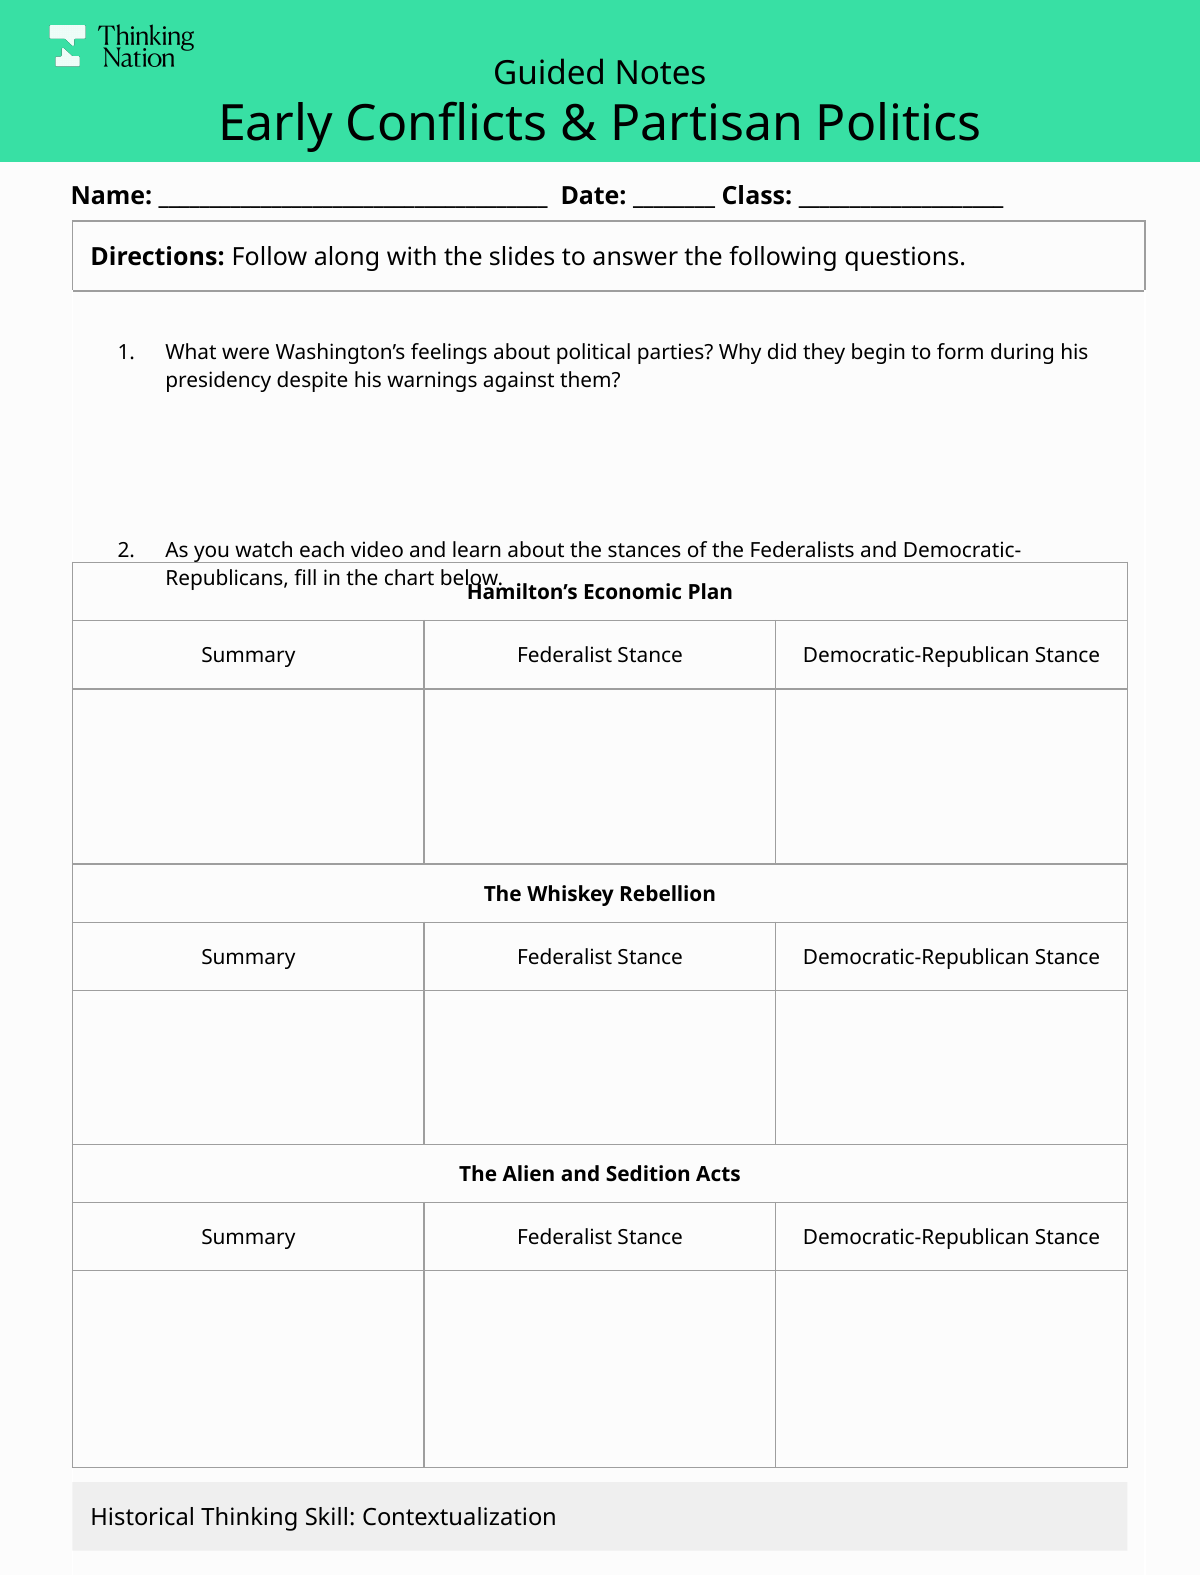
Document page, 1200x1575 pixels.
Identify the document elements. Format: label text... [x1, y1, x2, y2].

table_cell What were Washington’s feelings about political parties? Why did they begin to form during his presidency despite his warnings against them? As you watch each video and learn about the stances of the Federalists and Democratic-Republicans, fill in the chart below. [73, 292, 1144, 1575]
table_cell [73, 1271, 423, 1467]
table_cell [425, 1271, 775, 1467]
text_box Guided Notes Early Conflicts & Partisan Politics [0, 0, 1200, 162]
table_cell [73, 991, 423, 1144]
table_cell Democratic-Republican Stance [776, 621, 1127, 688]
picture [33, 10, 199, 80]
table_cell The Alien and Sedition Acts [73, 1145, 1127, 1202]
table_header Hamilton’s Economic Plan [73, 563, 1127, 620]
table_cell Democratic-Republican Stance [776, 1203, 1127, 1270]
table_header Directions: Follow along with the slides to answer the following questions. [73, 224, 1144, 290]
table_cell [425, 690, 775, 863]
table_cell Federalist Stance [425, 621, 775, 688]
table_cell [776, 690, 1127, 863]
table_cell The Whiskey Rebellion [73, 865, 1127, 922]
table_cell [425, 991, 775, 1144]
table_cell Summary [73, 923, 423, 990]
table_cell Federalist Stance [425, 923, 775, 990]
text_box Historical Thinking Skill: Contextualization [72, 1482, 1128, 1551]
table_cell [776, 991, 1127, 1144]
table_cell Democratic-Republican Stance [776, 923, 1127, 990]
table_cell Summary [73, 1203, 423, 1270]
table_cell [776, 1271, 1127, 1467]
table_cell [73, 690, 423, 863]
table_cell Summary [73, 621, 423, 688]
text_box Name: ______________________________________ Date: ________ Class: ____________________ [55, 164, 1200, 224]
table_cell Federalist Stance [425, 1203, 775, 1270]
